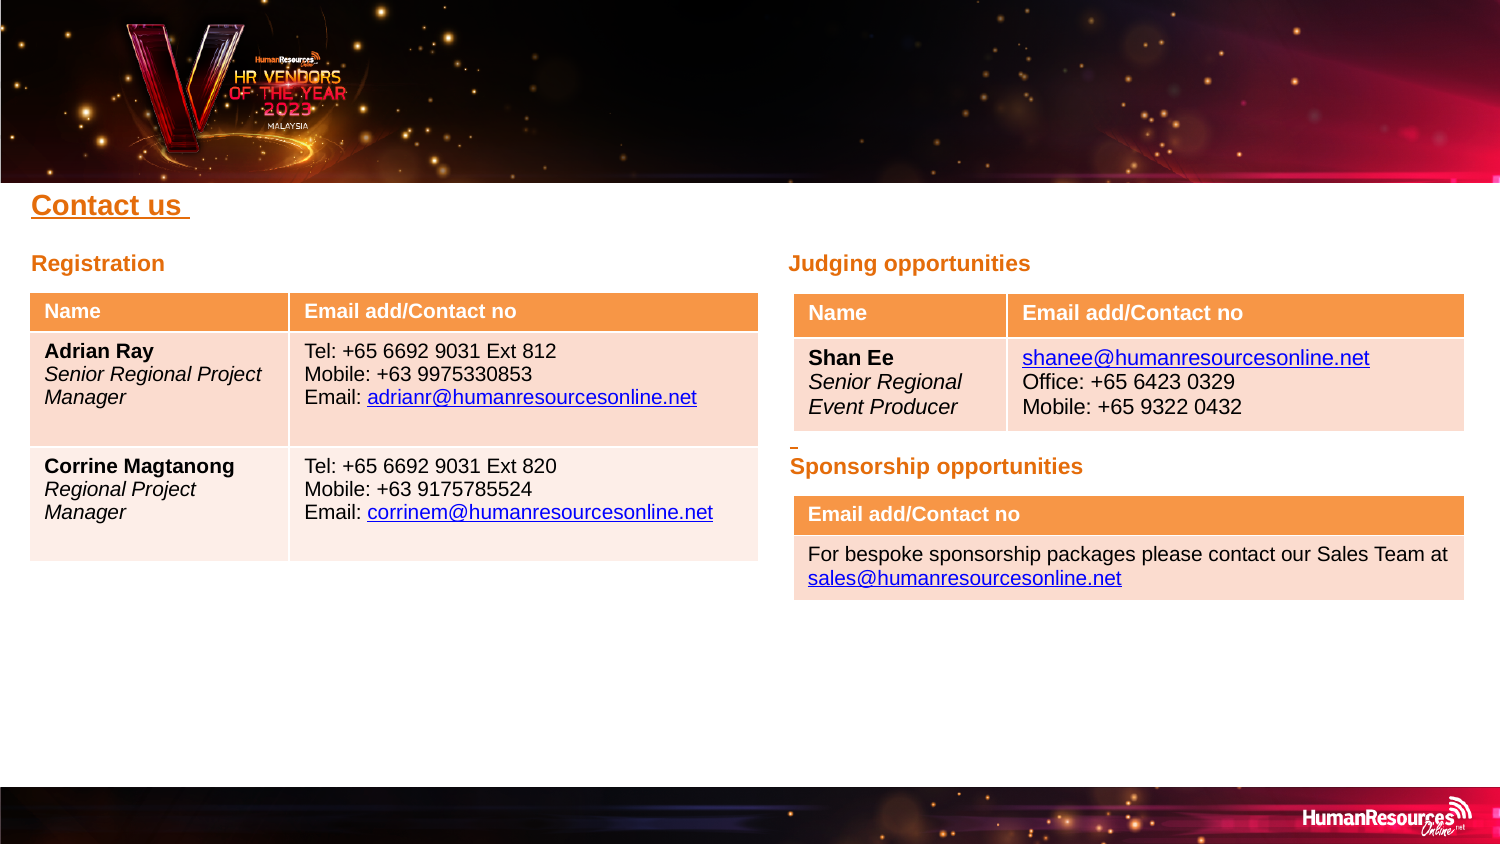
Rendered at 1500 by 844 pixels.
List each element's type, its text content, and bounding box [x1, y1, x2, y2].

table_header Name [794, 294, 1006, 337]
table_header Name [30, 293, 288, 331]
table_header Email add/Contact no [290, 293, 758, 331]
picture [0, 0, 1500, 844]
table_cell Shan Ee Senior Regional Event Producer [794, 339, 1006, 409]
table_cell Tel: +65 6692 9031 Ext 820 Mobile: +63 9175785524 Email: corrinem@humanresourcesonline.net [290, 448, 758, 561]
table_cell Corrine Magtanong Regional Project Manager [30, 448, 288, 561]
table_cell For bespoke sponsorship packages please contact our Sales Team at sales@humanresourcesonline.net [794, 536, 1464, 600]
table_cell Adrian Ray Senior Regional Project Manager [30, 333, 288, 446]
table_header Email add/Contact no [1008, 294, 1464, 337]
text_box Judging opportunities [773, 240, 1500, 283]
table_cell Tel: +65 6692 9031 Ext 812 Mobile: +63 9975330853 Email: adrianr@humanresourcesonline.net [290, 333, 758, 446]
text_box Sponsorship opportunities [775, 409, 1500, 679]
text_box Contact us Registration [16, 178, 754, 751]
table_cell shanee@humanresourcesonline.net Office: +65 6423 0329 Mobile: +65 9322 0432 [1008, 339, 1464, 409]
table_header Email add/Contact no [794, 496, 1464, 535]
